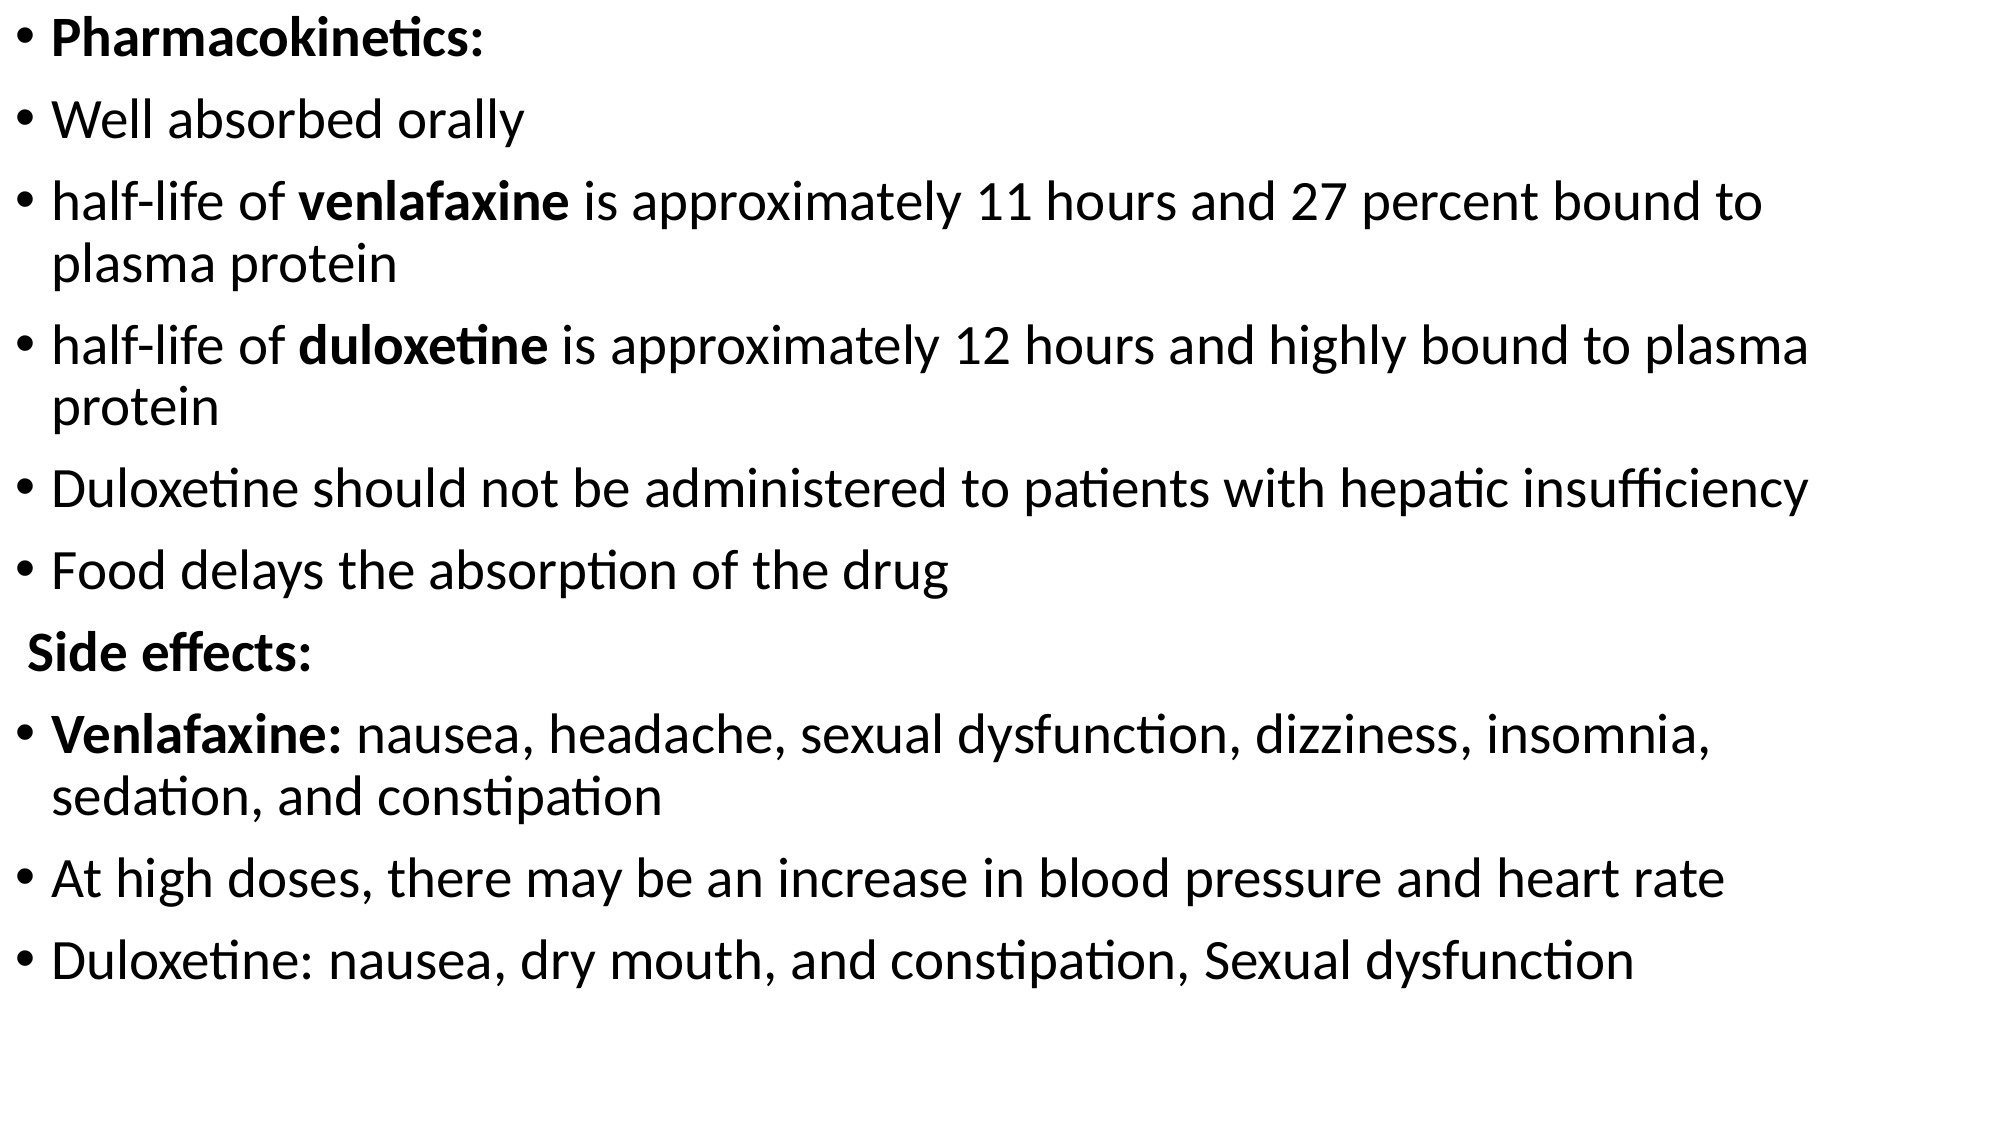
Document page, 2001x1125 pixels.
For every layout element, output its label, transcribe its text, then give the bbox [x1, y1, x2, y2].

list Pharmacokinetics: Well absorbed orally half-life of venlafaxine is approximately 11 hours and 27 percent bound to plasma protein half-life of duloxetine is approximately 12 hours and highly bound to plasma protein Duloxetine should not be administered to patients with hepatic insufficiency Food delays the absorption of the drug Side effects: Venlafaxine: nausea, headache, sexual dysfunction, dizziness, insomnia, sedation, and constipation At high doses, there may be an increase in blood pressure and heart rate Duloxetine: nausea, dry mouth, and constipation, Sexual dysfunction [0, 0, 1863, 1014]
